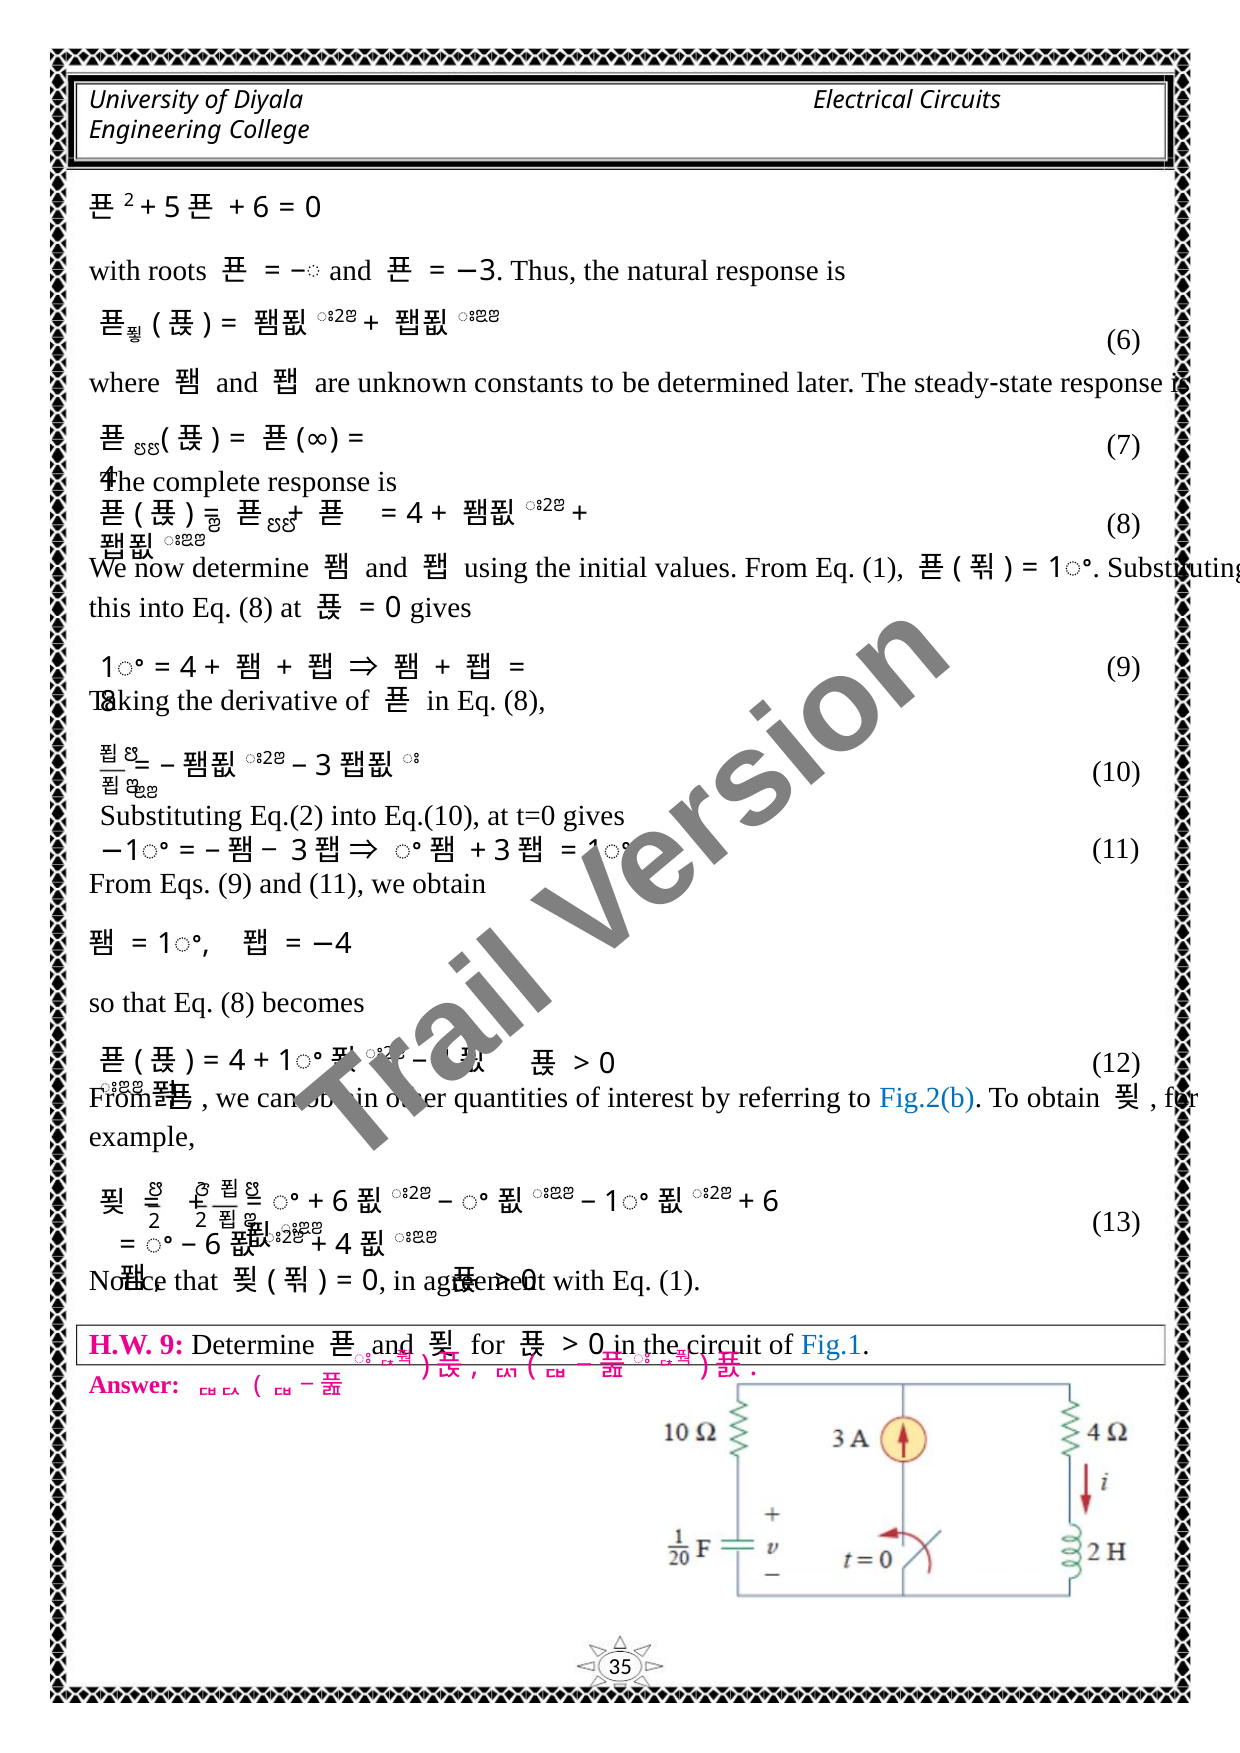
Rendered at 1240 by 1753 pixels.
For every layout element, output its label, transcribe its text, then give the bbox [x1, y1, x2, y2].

text_box From 푣, we can obtain other quantities of interest by referring to Fig.2(b). To obtain 푖, for example, [430, 1078, 1240, 1153]
text_box The complete response is [99, 464, 440, 495]
text_box We now determine 퐴 and 퐵 using the initial values. From Eq. (1), 푣(푂) = 1ꢀ. Substituting this into Eq. (8) at 푡 = 0 gives [88, 548, 870, 624]
text_box (9) [1106, 649, 1185, 682]
text_box ꢅ 푖 = + 2 [99, 1176, 195, 1233]
text_box = −ꢀ퐴푒ꢁ2ꢂ − 3퐵푒ꢁꢃꢂ [133, 747, 442, 798]
text_box From 푣, we can obtain other quantities of interest by referring to Fig.2(b). To obtain 푖, for example, [88, 1078, 312, 1153]
text_box Trail Version [246, 542, 993, 1209]
text_box where 퐴 and 퐵 are unknown constants to be determined later. The steady‐state response is [88, 363, 1240, 399]
text_box 푣ꢄꢄ(푡) = 푣(∞) = 4 [99, 424, 374, 464]
text_box Substituting Eq.(2) into Eq.(10), at t=0 gives −1ꢀ = −ꢀ퐴 − 3퐵 ⇒ ꢀ퐴 + 3퐵 = 1ꢀ From Eqs. (9) and (11), we obtain [88, 798, 572, 899]
text_box (13) [1092, 1204, 1185, 1238]
text_box 푠2 + 5푠 + 6 = 0 [88, 189, 331, 224]
text_box ꢆ 푑ꢅ 2 푑ꢂ [195, 1176, 269, 1226]
text_box We now determine 퐴 and 퐵 using the initial values. From Eq. (1), 푣(푂) = 1ꢀ. Substituting this into Eq. (8) at 푡 = 0 gives [885, 548, 1240, 624]
text_box 푡 > 0 [530, 1045, 641, 1078]
text_box 퐵 = −4 [242, 925, 382, 960]
text_box 푑ꢅ [99, 740, 157, 766]
text_box (10) (11) [1092, 754, 1185, 865]
text_box = ꢀ − 6푒ꢁ2ꢂ + 4푒ꢁꢃꢂ퐴, [119, 1226, 444, 1262]
text_box (8) [1106, 507, 1185, 540]
text_box 푣(푡) = 푣 + 푣 = 4 + 퐴푒ꢁ2ꢂ + 퐵푒ꢁꢃꢂ [99, 495, 627, 548]
text_box [49, 48, 1191, 1703]
text_box 퐴 = 1ꢀ, [88, 925, 228, 960]
text_box 1ꢀ = 4 + 퐴 + 퐵 ⇒ 퐴 + 퐵 = 8 [99, 648, 533, 682]
text_box 푑ꢂ [101, 772, 155, 798]
text_box 푣(푡) = 4 + 1ꢀ푒ꢁ2ꢂ − 4푒ꢁꢃꢂ푉, [99, 1042, 281, 1078]
text_box with roots 푠 = −ꢀ and 푠 = −3. Thus, the natural response is 푣푛(푡) = 퐴푒ꢁ2ꢂ + 퐵푒ꢁꢃꢂ [88, 252, 905, 345]
text_box ꢂ [206, 511, 248, 537]
text_box ꢄꢄ [266, 511, 319, 537]
text_box University of Diyala Engineering College [88, 86, 311, 144]
text_box Taking the derivative of 푣 in Eq. (8), [88, 682, 585, 717]
text_box so that Eq. (8) becomes [88, 986, 348, 1019]
text_box (6) [1106, 322, 1185, 355]
text_box Notice that 푖(푂) = 0, in agreement with Eq. (1). [88, 1262, 740, 1297]
text_box H.W. 9: Determine 푣 and 푖 for 푡 > 0 in the circuit of Fig.1. Answer: ퟏퟐ(ퟏ − 풆ꢁퟓ풕)푽, ퟑ(ퟏ − 풆ꢁퟓ풕)푨. [88, 1325, 890, 1399]
text_box (12) [1092, 1046, 1185, 1078]
text_box Electrical Circuits [813, 86, 1010, 114]
text_box (7) [1106, 427, 1185, 461]
text_box = ꢀ + 6푒ꢁ2ꢂ − ꢀ푒ꢁꢃꢂ − 1ꢀ푒ꢁ2ꢂ + 6푒ꢁꢃꢂ 푡 > 0 [245, 1182, 799, 1296]
text_box 35 [608, 1650, 667, 1679]
